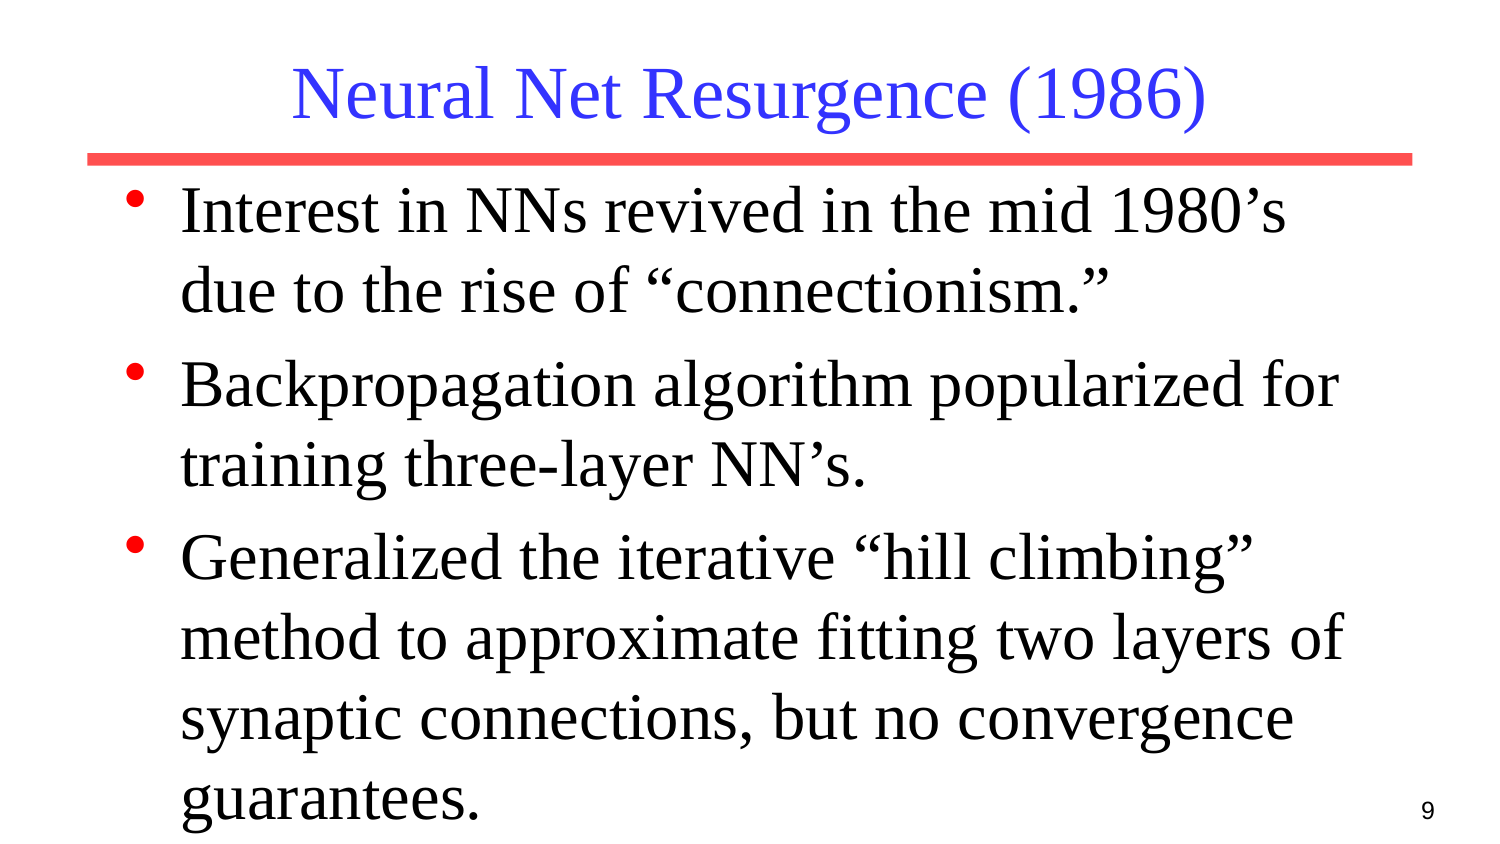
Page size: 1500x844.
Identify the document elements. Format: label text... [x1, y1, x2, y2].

slide_number 9 [1137, 787, 1451, 844]
title Neural Net Resurgence (1986) [112, 27, 1388, 151]
list Interest in NNs revived in the mid 1980’s due to the rise of “connectionism.” Backpropagation algorithm popularized for training three-layer NN’s. Generalized the iterative “hill climbing” method to approximate fitting two layers of synaptic connections, but no convergence guarantees. [108, 158, 1385, 736]
